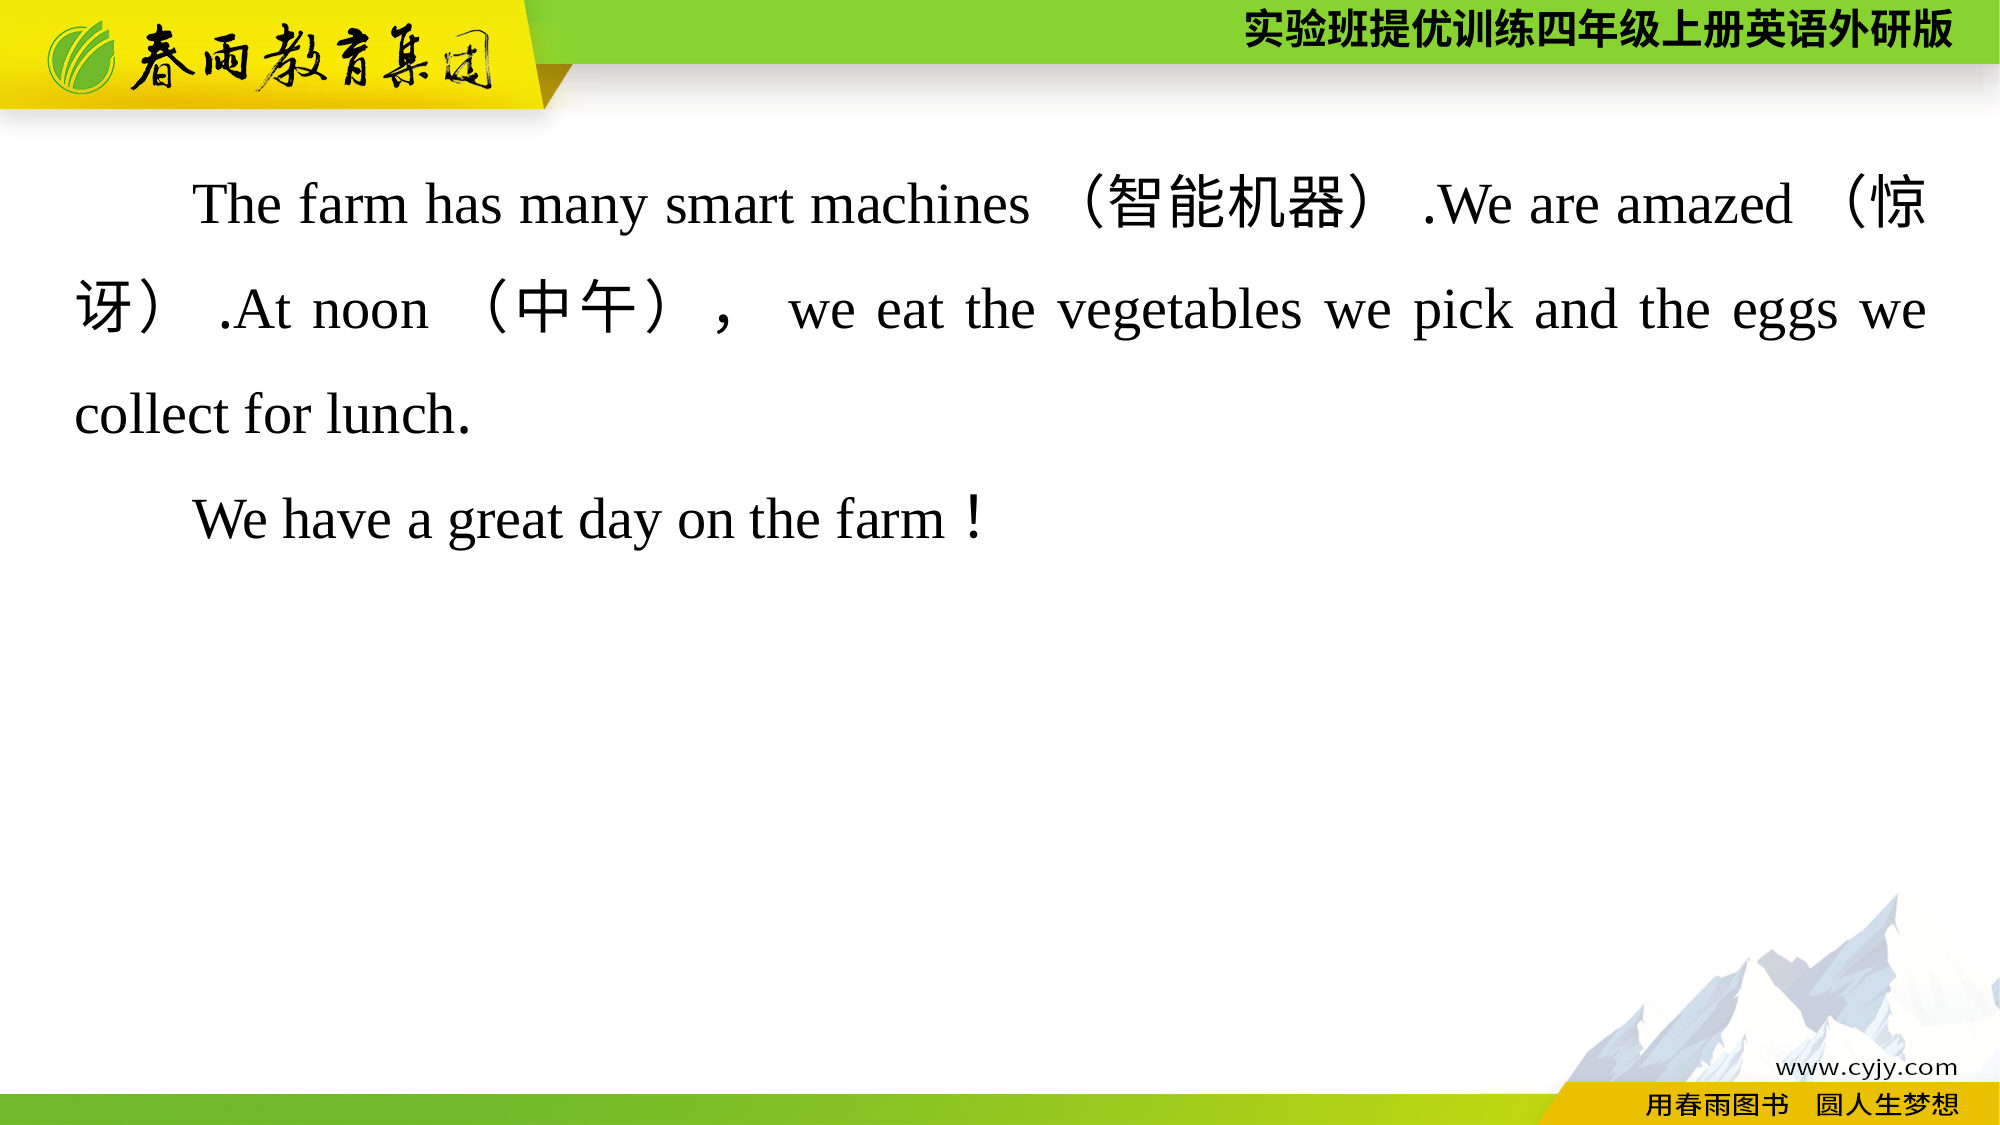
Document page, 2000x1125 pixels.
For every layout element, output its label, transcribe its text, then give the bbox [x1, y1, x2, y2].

list The farm has many smart machines（智能机器）.We are amazed（惊讶）.At noon（中午），we eat the vegetables we pick and the eggs we collect for lunch. We have a great day on the farm！ [59, 122, 1944, 562]
picture [0, 0, 2000, 1125]
